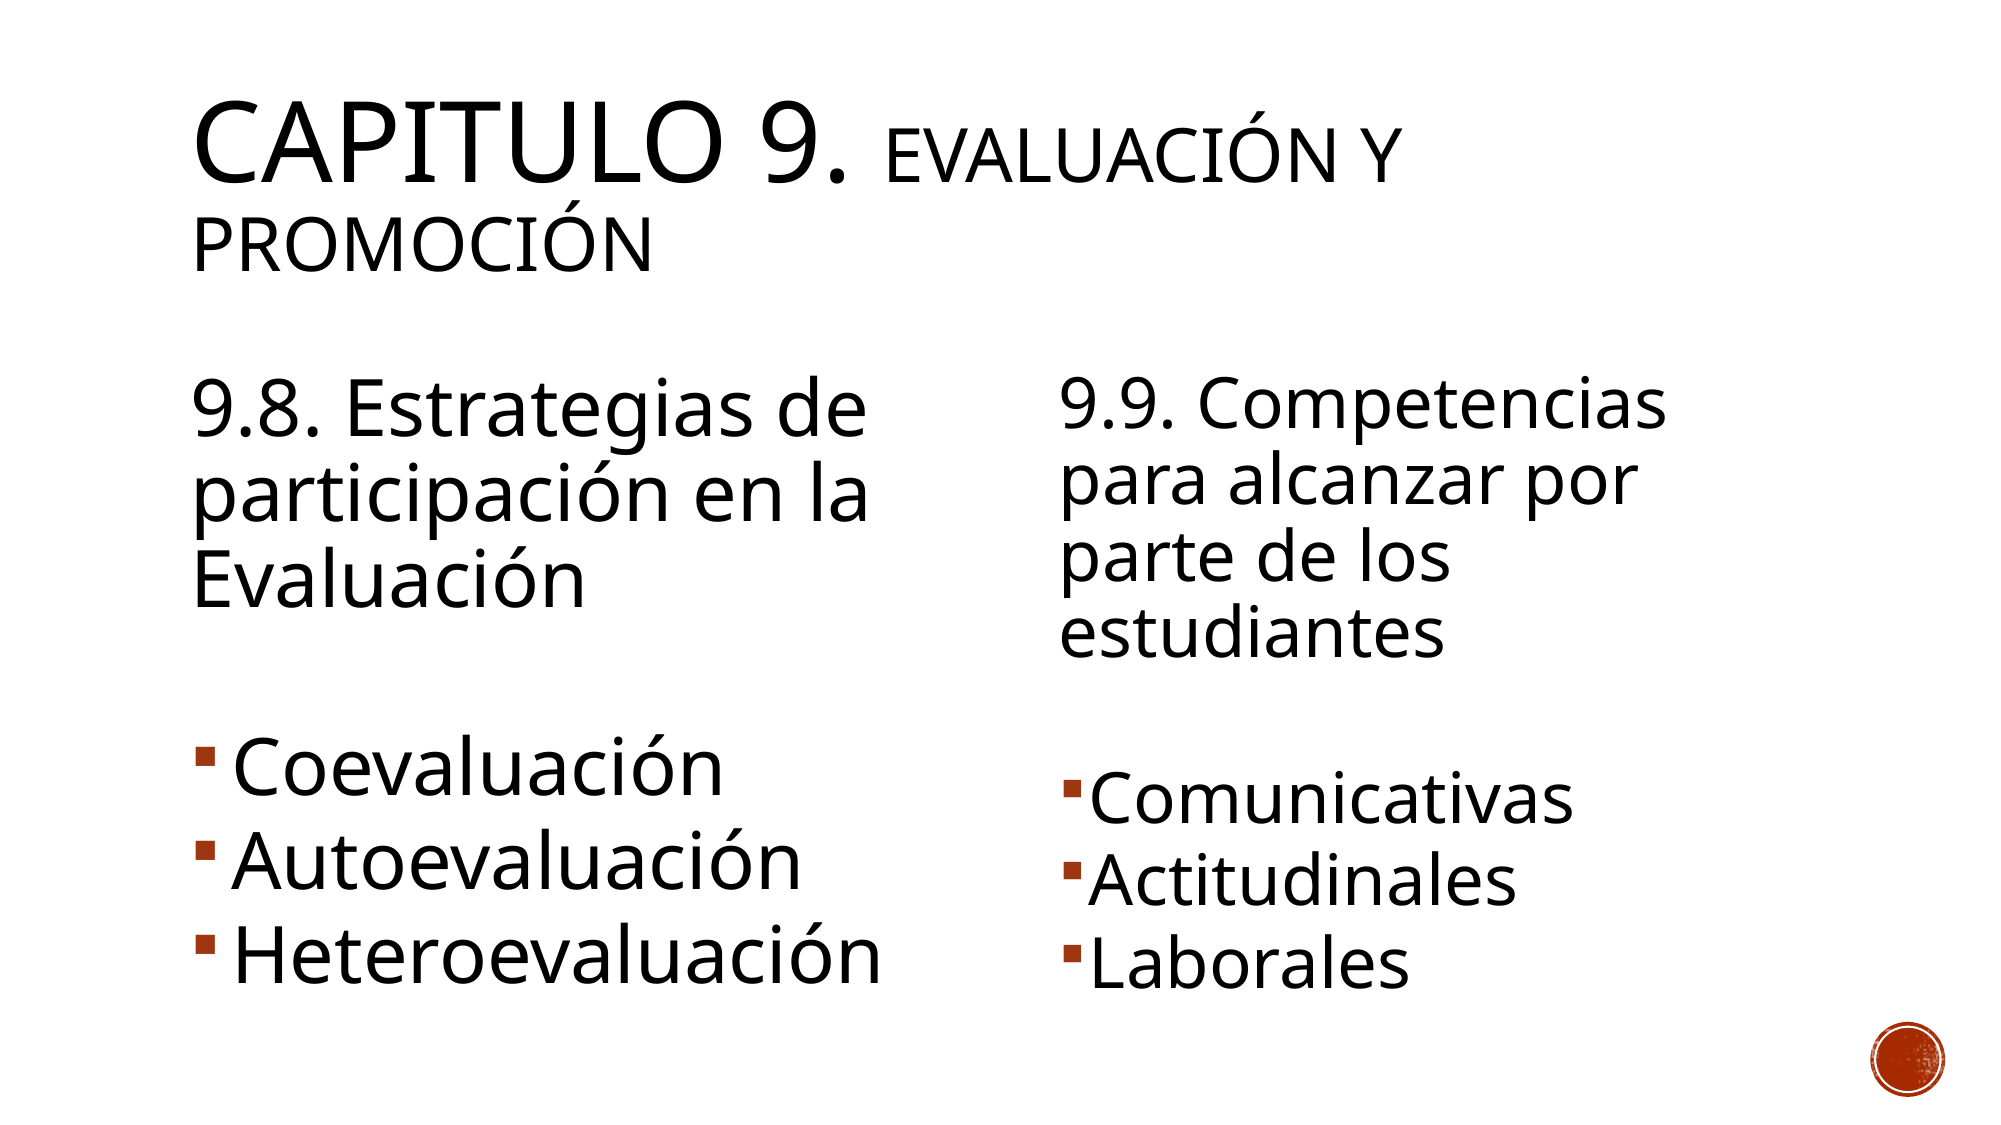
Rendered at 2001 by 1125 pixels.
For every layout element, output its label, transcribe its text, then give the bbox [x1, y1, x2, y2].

list 9.9. Competencias para alcanzar por parte de los estudiantes Comunicativas Actitudinales Laborales [1043, 360, 1824, 1013]
title CAPITULO 9. EVALUACIÓN Y PROMOCIÓN [175, 54, 1826, 319]
list 9.8. Estrategias de participación en la Evaluación Coevaluación Autoevaluación Heteroevaluación [175, 360, 956, 1013]
